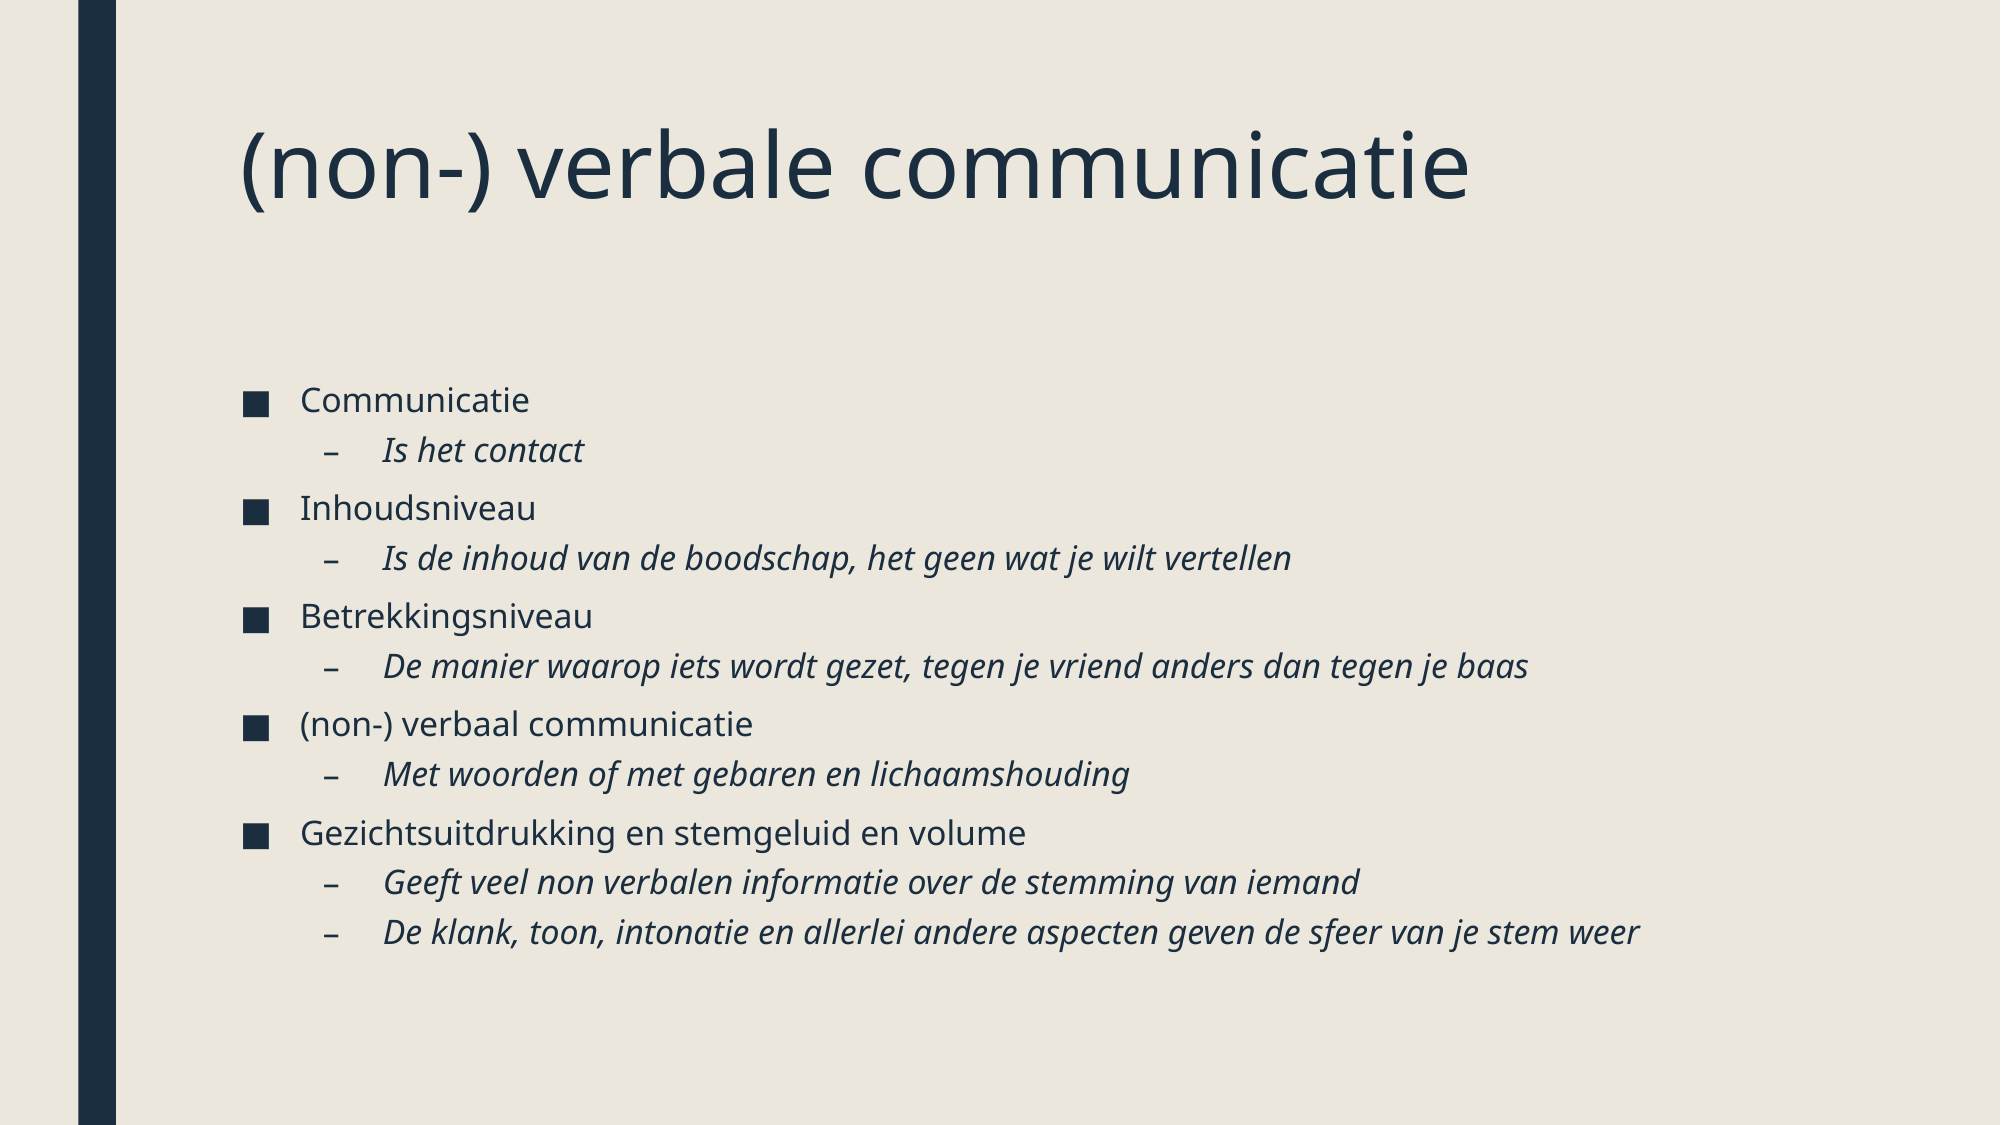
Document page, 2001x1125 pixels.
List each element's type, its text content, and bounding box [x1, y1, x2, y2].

title (non-) verbale communicatie [225, 112, 1800, 357]
list Communicatie Is het contact Inhoudsniveau Is de inhoud van de boodschap, het geen wat je wilt vertellen Betrekkingsniveau De manier waarop iets wordt gezet, tegen je vriend anders dan tegen je baas (non-) verbaal communicatie Met woorden of met gebaren en lichaamshouding Gezichtsuitdrukking en stemgeluid en volume Geeft veel non verbalen informatie over de stemming van iemand De klank, toon, intonatie en allerlei andere aspecten geven de sfeer van je stem weer [225, 375, 1800, 963]
